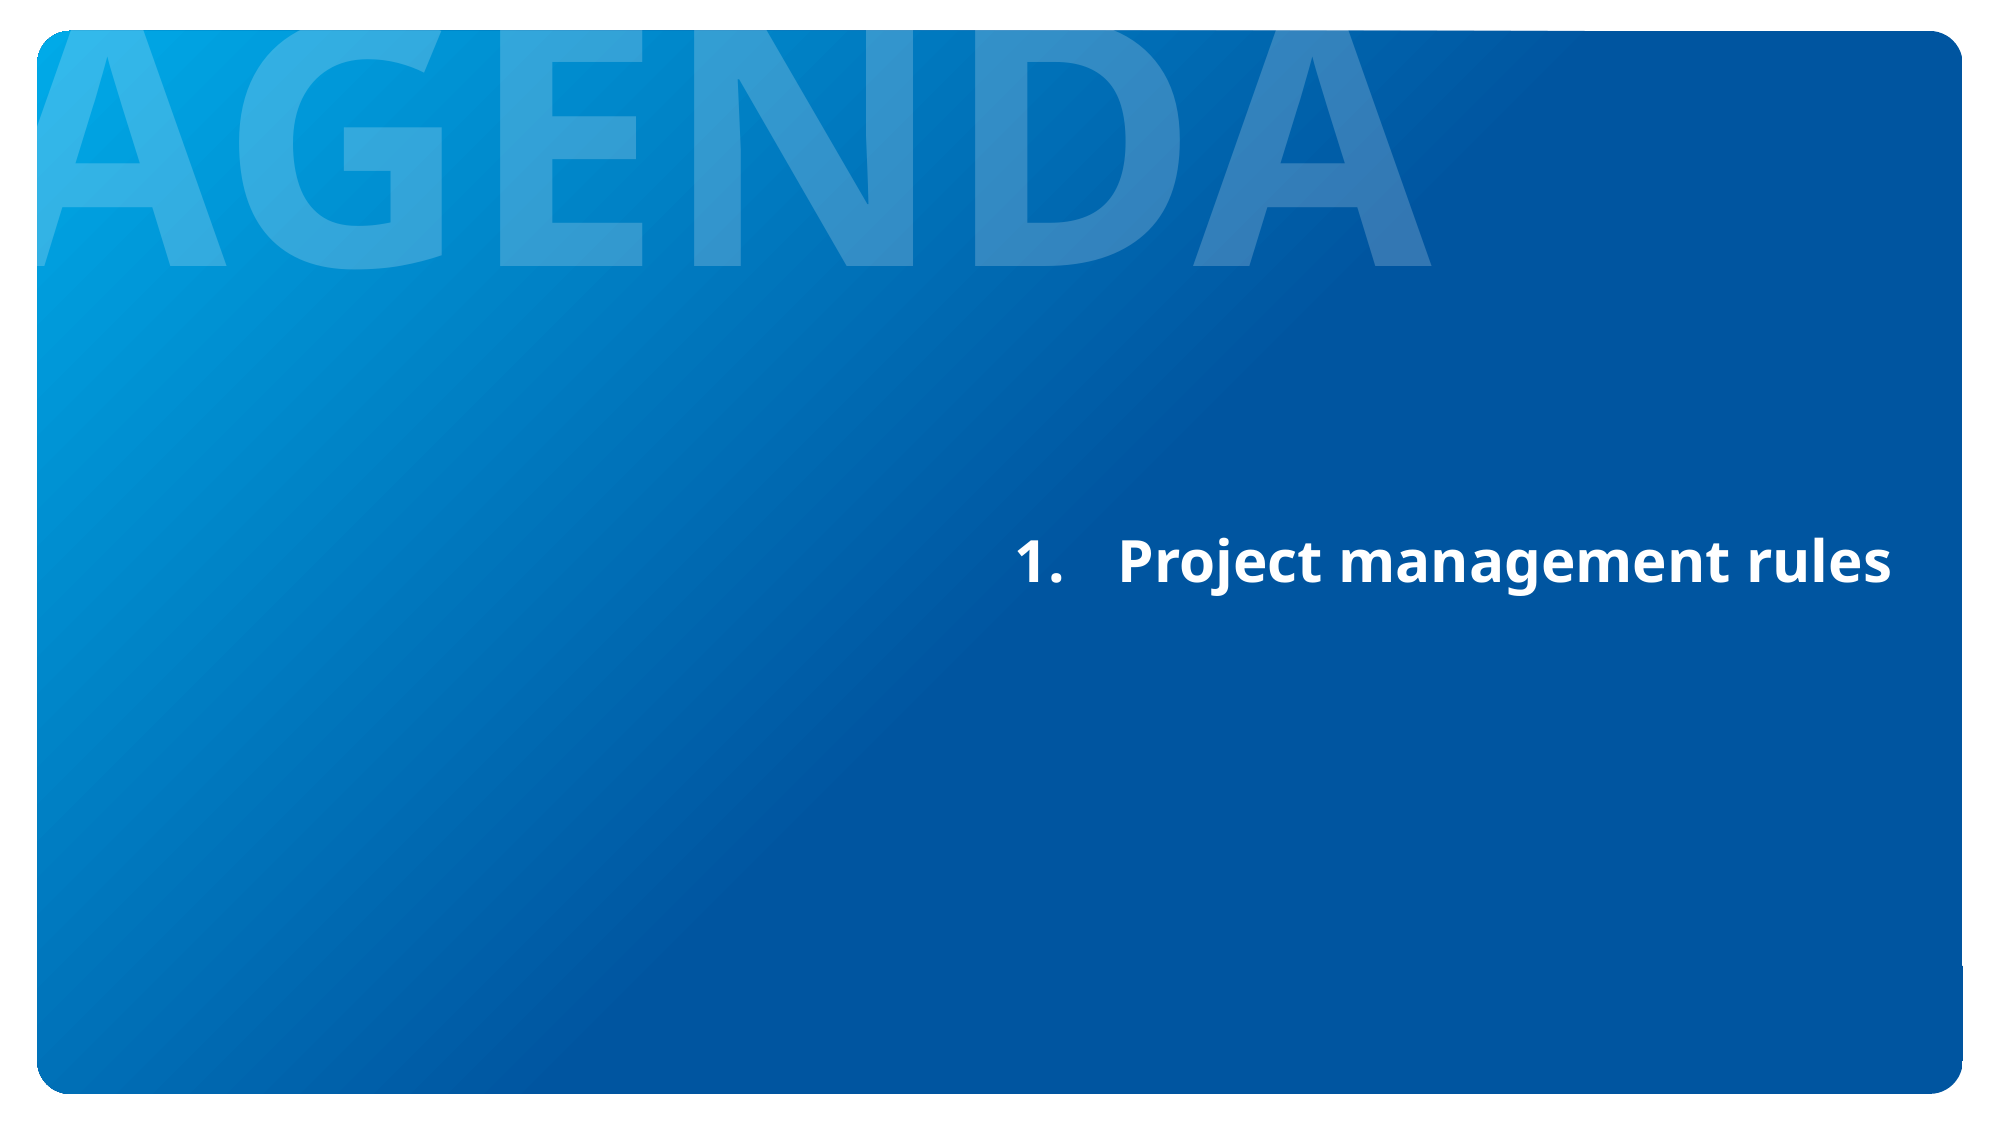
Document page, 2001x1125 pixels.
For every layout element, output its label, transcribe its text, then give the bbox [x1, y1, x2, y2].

list Project management rules [999, 509, 1958, 597]
